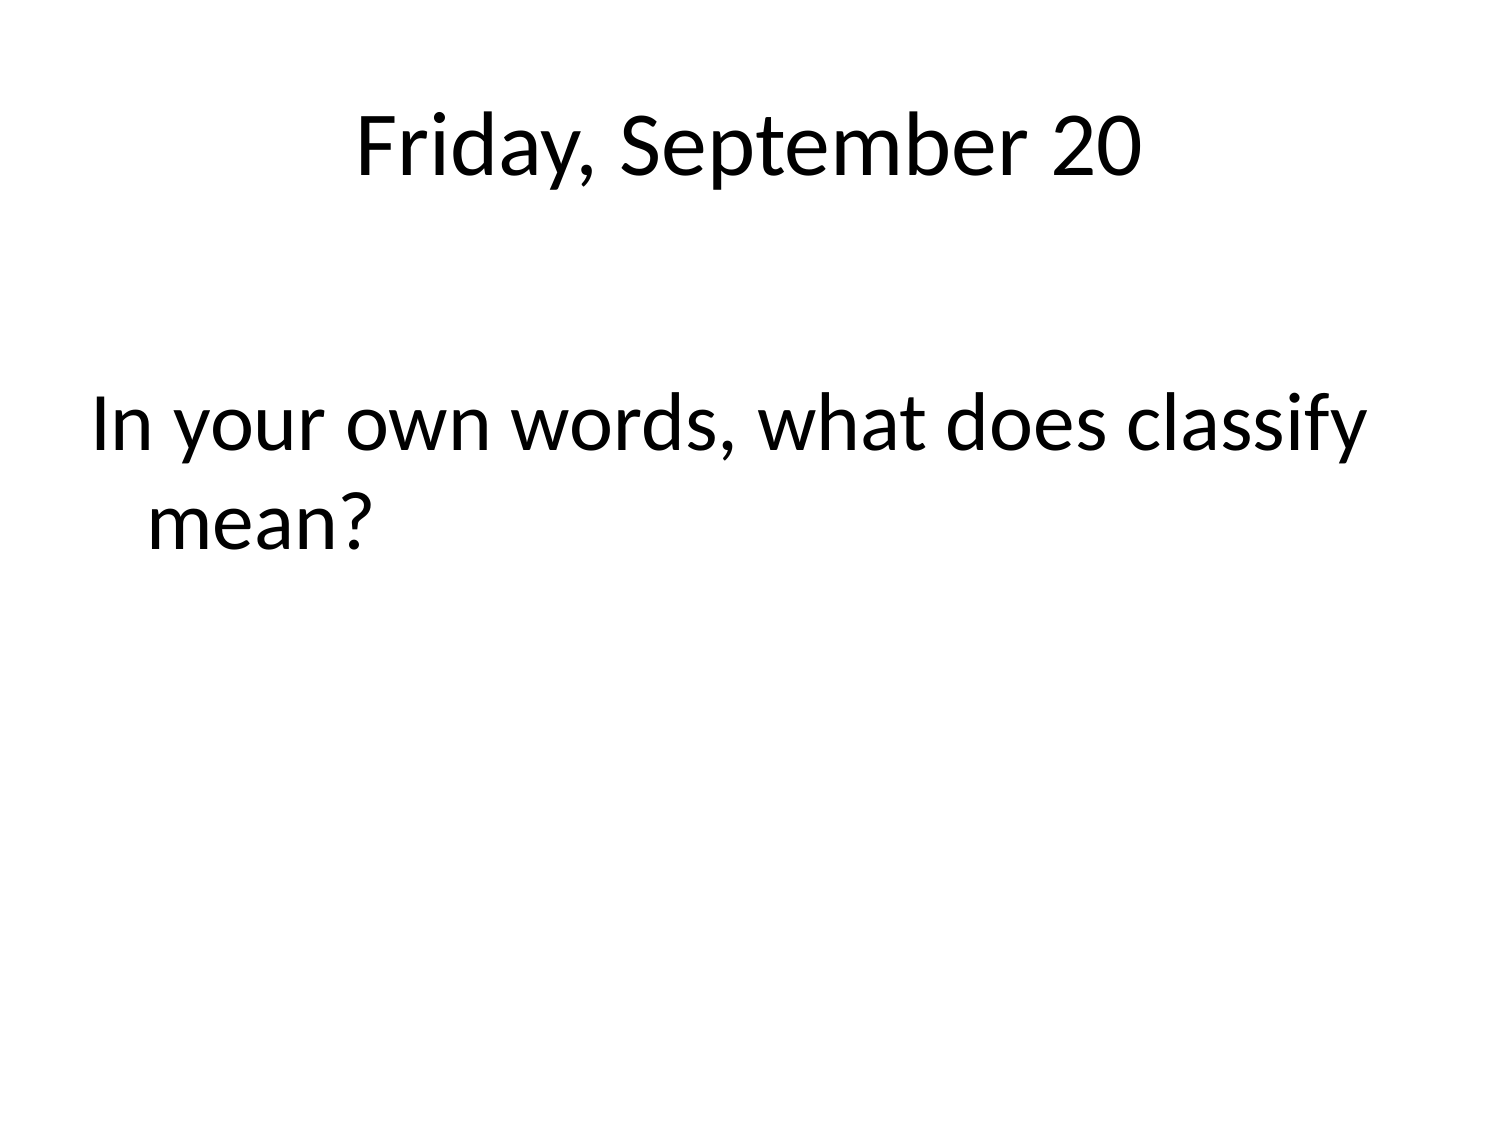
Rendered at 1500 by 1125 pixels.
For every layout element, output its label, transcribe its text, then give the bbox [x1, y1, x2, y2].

title Friday, September 20 [75, 45, 1425, 233]
list In your own words, what does classify mean? [75, 262, 1425, 1005]
